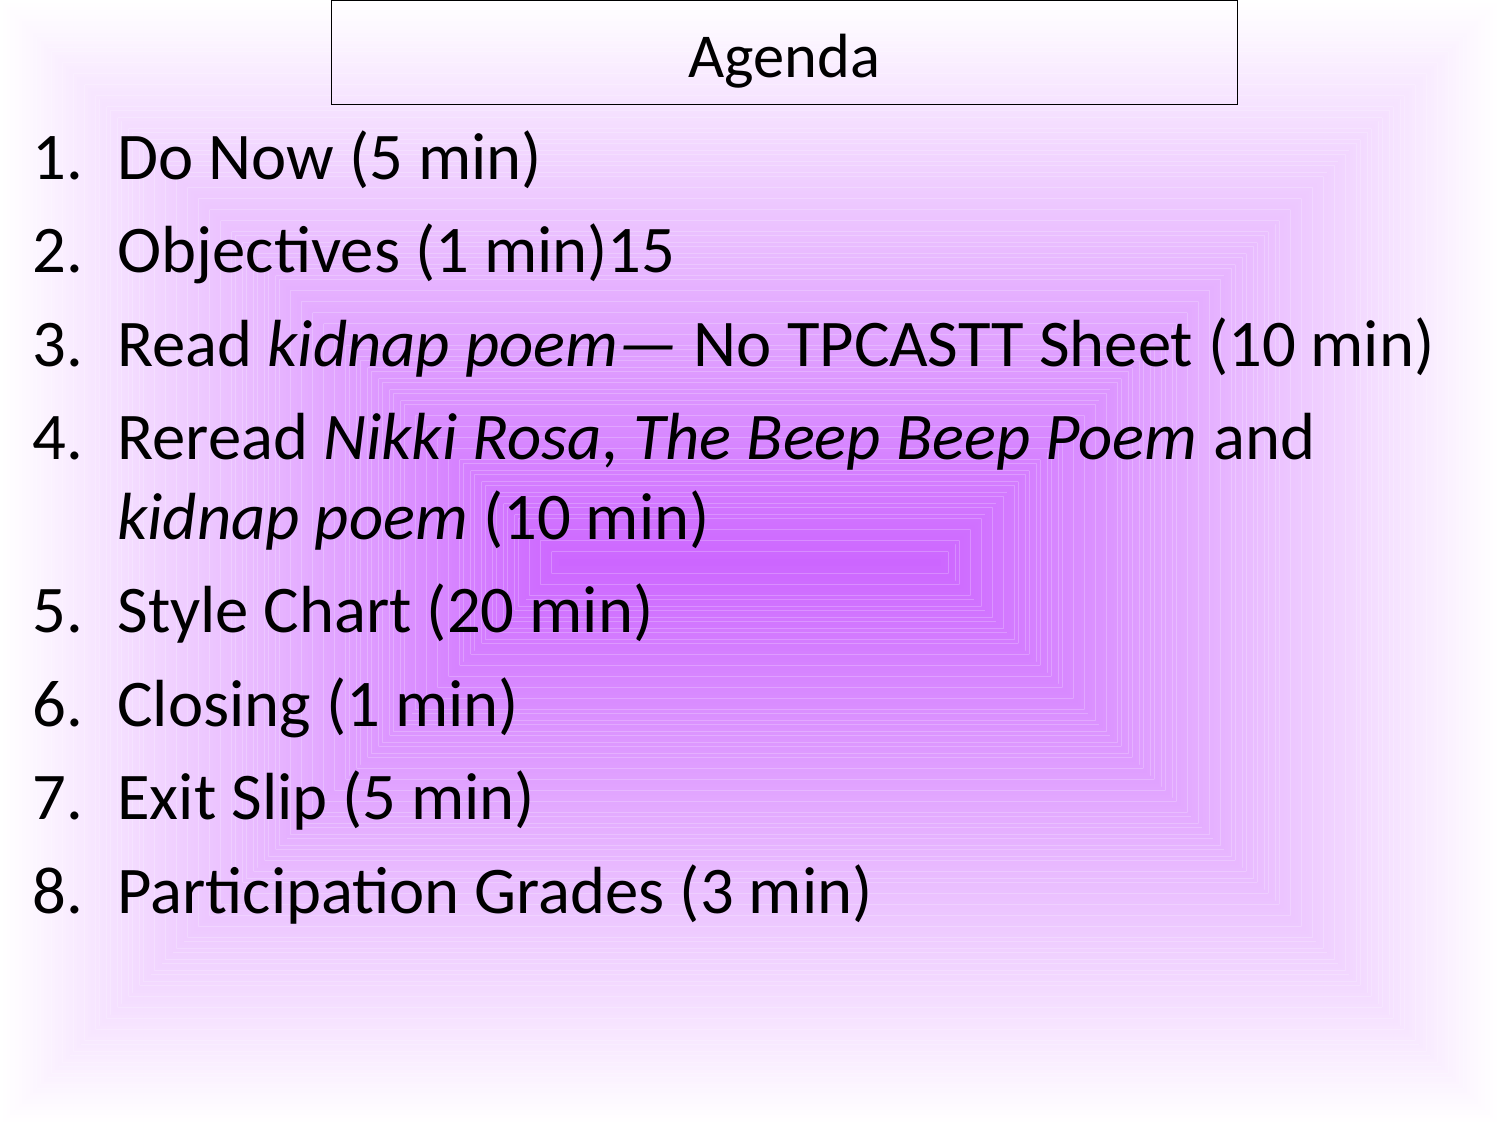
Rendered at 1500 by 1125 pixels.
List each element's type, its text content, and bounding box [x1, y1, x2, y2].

text_box Agenda [331, 0, 1238, 105]
list Do Now (5 min) Objectives (1 min)15 Read kidnap poem— No TPCASTT Sheet (10 min) Reread Nikki Rosa, The Beep Beep Poem and kidnap poem (10 min) Style Chart (20 min) Closing (1 min) Exit Slip (5 min) Participation Grades (3 min) [0, 104, 1500, 1125]
